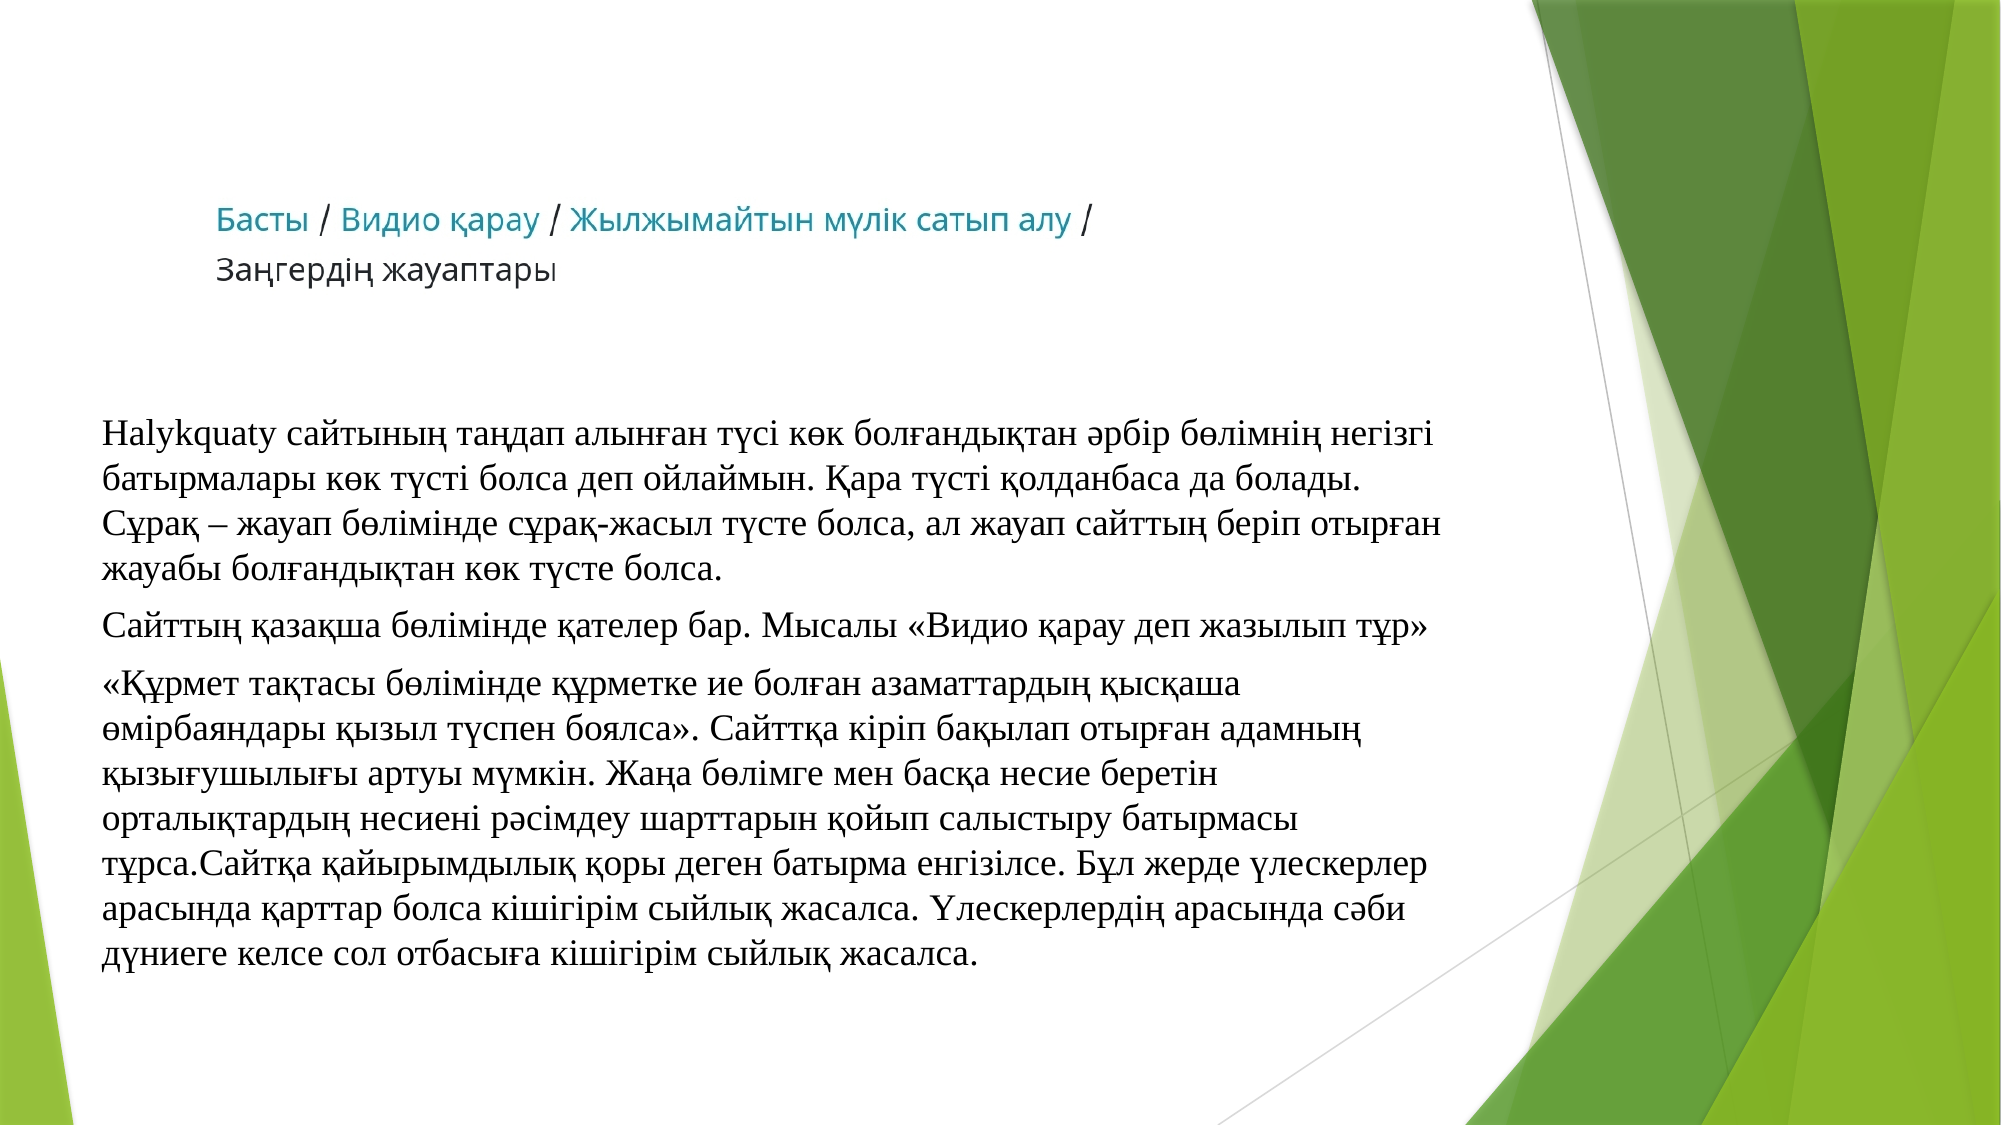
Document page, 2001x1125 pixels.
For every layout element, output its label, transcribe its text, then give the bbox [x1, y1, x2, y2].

picture [175, 181, 1138, 374]
text_box Halykquaty сайтының таңдап алынған түсі көк болғандықтан әрбір бөлімнің негізгі батырмалары көк түсті болса деп ойлаймын. Қара түсті қолданбаса да болады. Сұрақ – жауап бөлімінде сұрақ-жасыл түсте болса, ал жауап сайттың беріп отырған жауабы болғандықтан көк түсте болса. Сайттың қазақша бөлімінде қателер бар. Мысалы «Видио қарау деп жазылып тұр» «Құрмет тақтасы бөлімінде құрметке ие болған азаматтардың қысқаша өмірбаяндары қызыл түспен боялса». Сайттқа кіріп бақылап отырған адамның қызығушылығы артуы мүмкін. Жаңа бөлімге мен басқа несие беретін орталықтардың несиені рәсімдеу шарттарын қойып салыстыру батырмасы тұрса.Сайтқа қайырымдылық қоры деген батырма енгізілсе. Бұл жерде үлескерлер арасында қарттар болса кішігірім сыйлық жасалса. Үлескерлердің арасында сәби дүниеге келсе сол отбасыға кішігірім сыйлық жасалса. [87, 400, 1468, 981]
